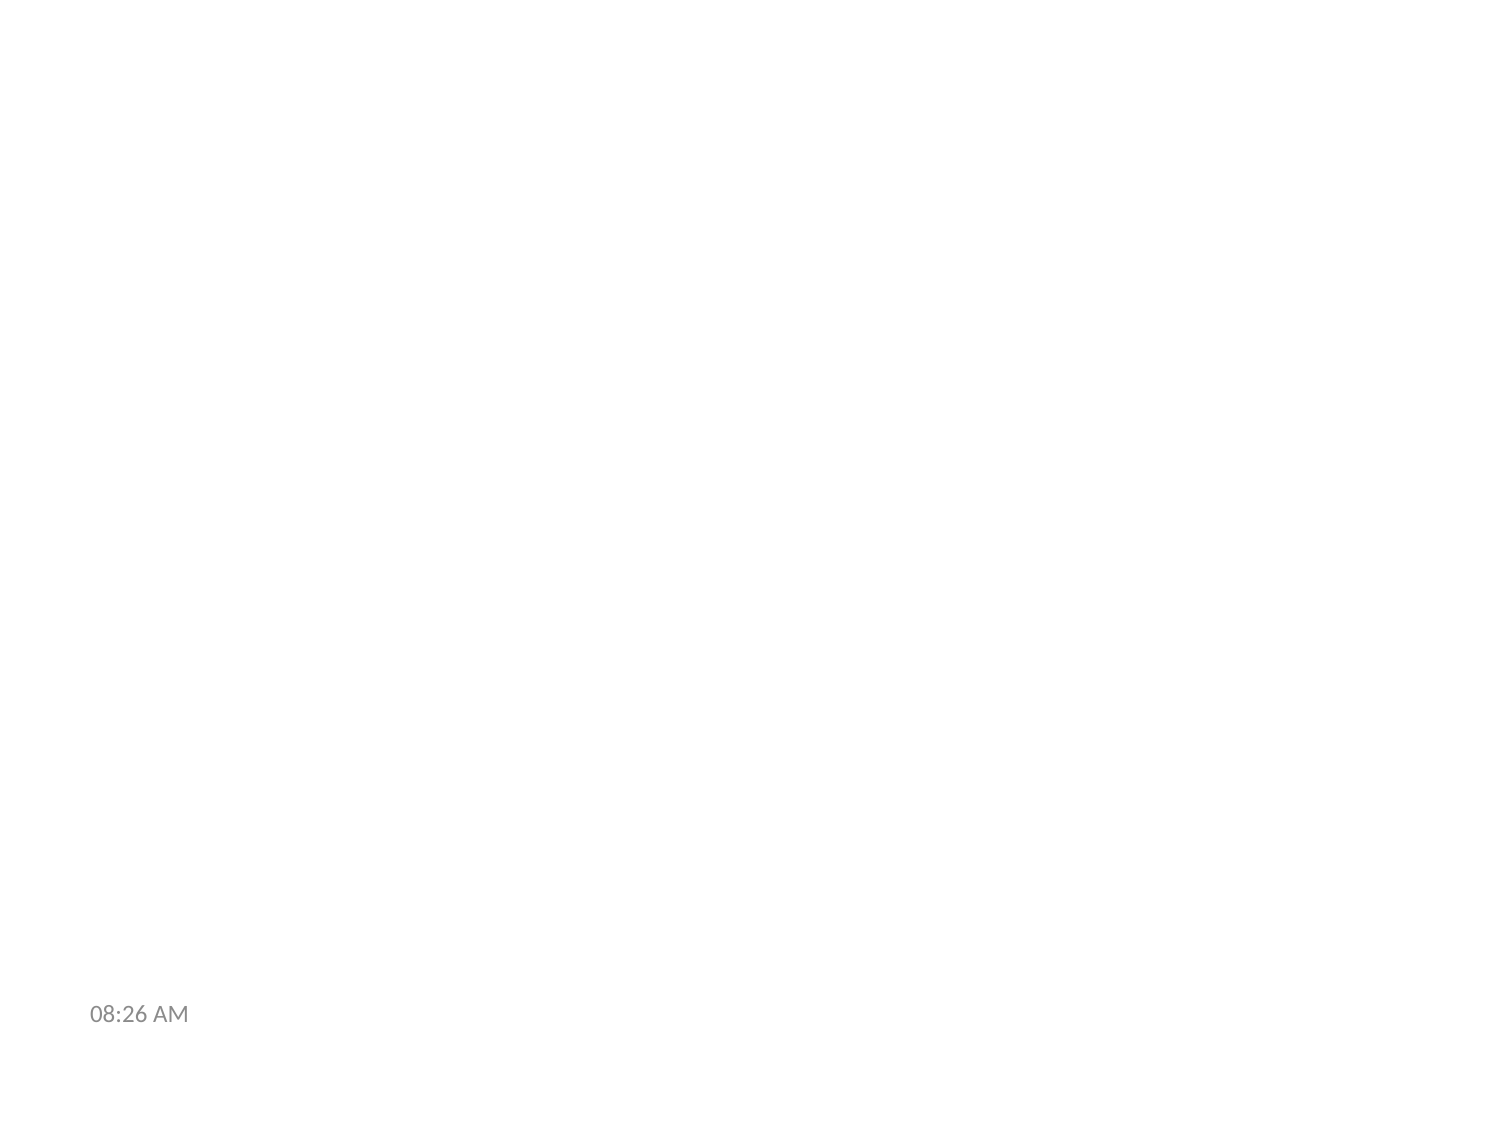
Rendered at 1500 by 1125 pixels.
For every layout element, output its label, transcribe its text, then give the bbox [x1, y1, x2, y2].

text_box 3:35 PM [75, 982, 425, 1043]
